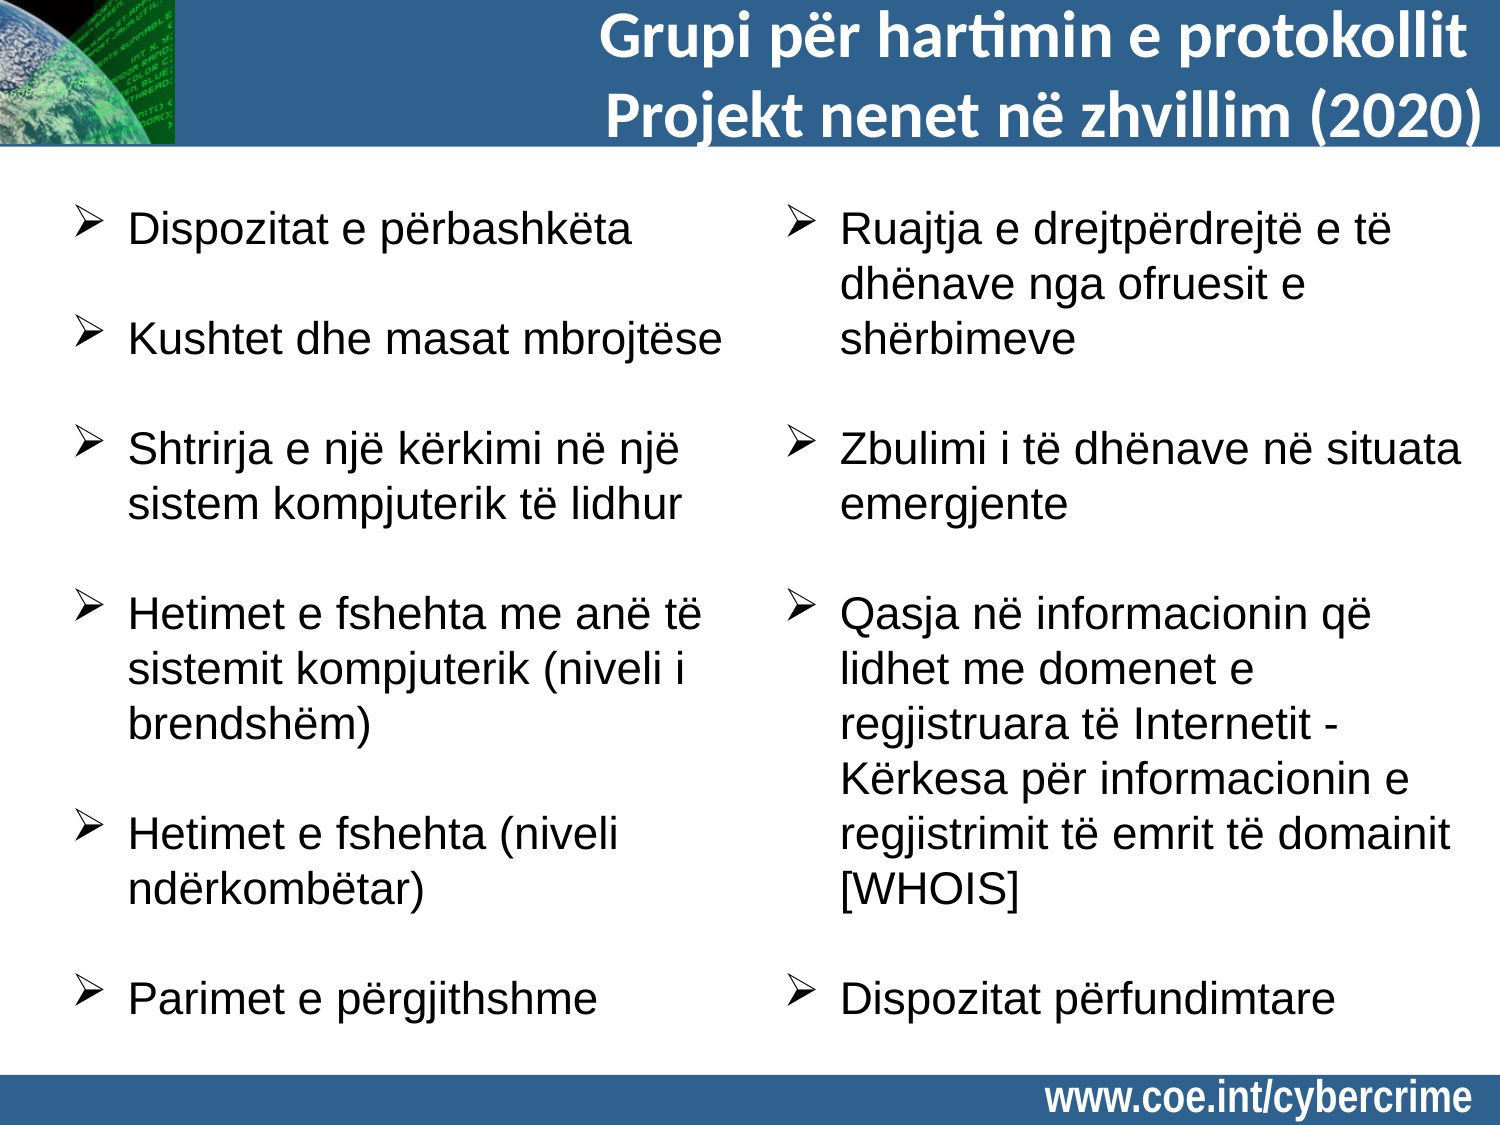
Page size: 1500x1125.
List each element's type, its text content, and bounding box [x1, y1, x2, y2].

text_box Dispozitat e përbashkëta Kushtet dhe masat mbrojtëse Shtrirja e një kërkimi në një sistem kompjuterik të lidhur Hetimet e fshehta me anë të sistemit kompjuterik (niveli i brendshëm) Hetimet e fshehta (niveli ndërkombëtar) Parimet e përgjithshme [56, 191, 768, 1031]
text_box www.coe.int/cybercrime [1030, 1059, 1500, 1125]
text_box Grupi për hartimin e protokollit Projekt nenet në zhvillim (2020) [177, 0, 1500, 149]
text_box [0, 1073, 1030, 1125]
picture [0, 0, 175, 144]
text_box Ruajtja e drejtpërdrejtë e të dhënave nga ofruesit e shërbimeve Zbulimi i të dhënave në situata emergjente Qasja në informacionin që lidhet me domenet e regjistruara të Internetit - Kërkesa për informacionin e regjistrimit të emrit të domainit [WHOIS] Dispozitat përfundimtare [768, 191, 1485, 1031]
